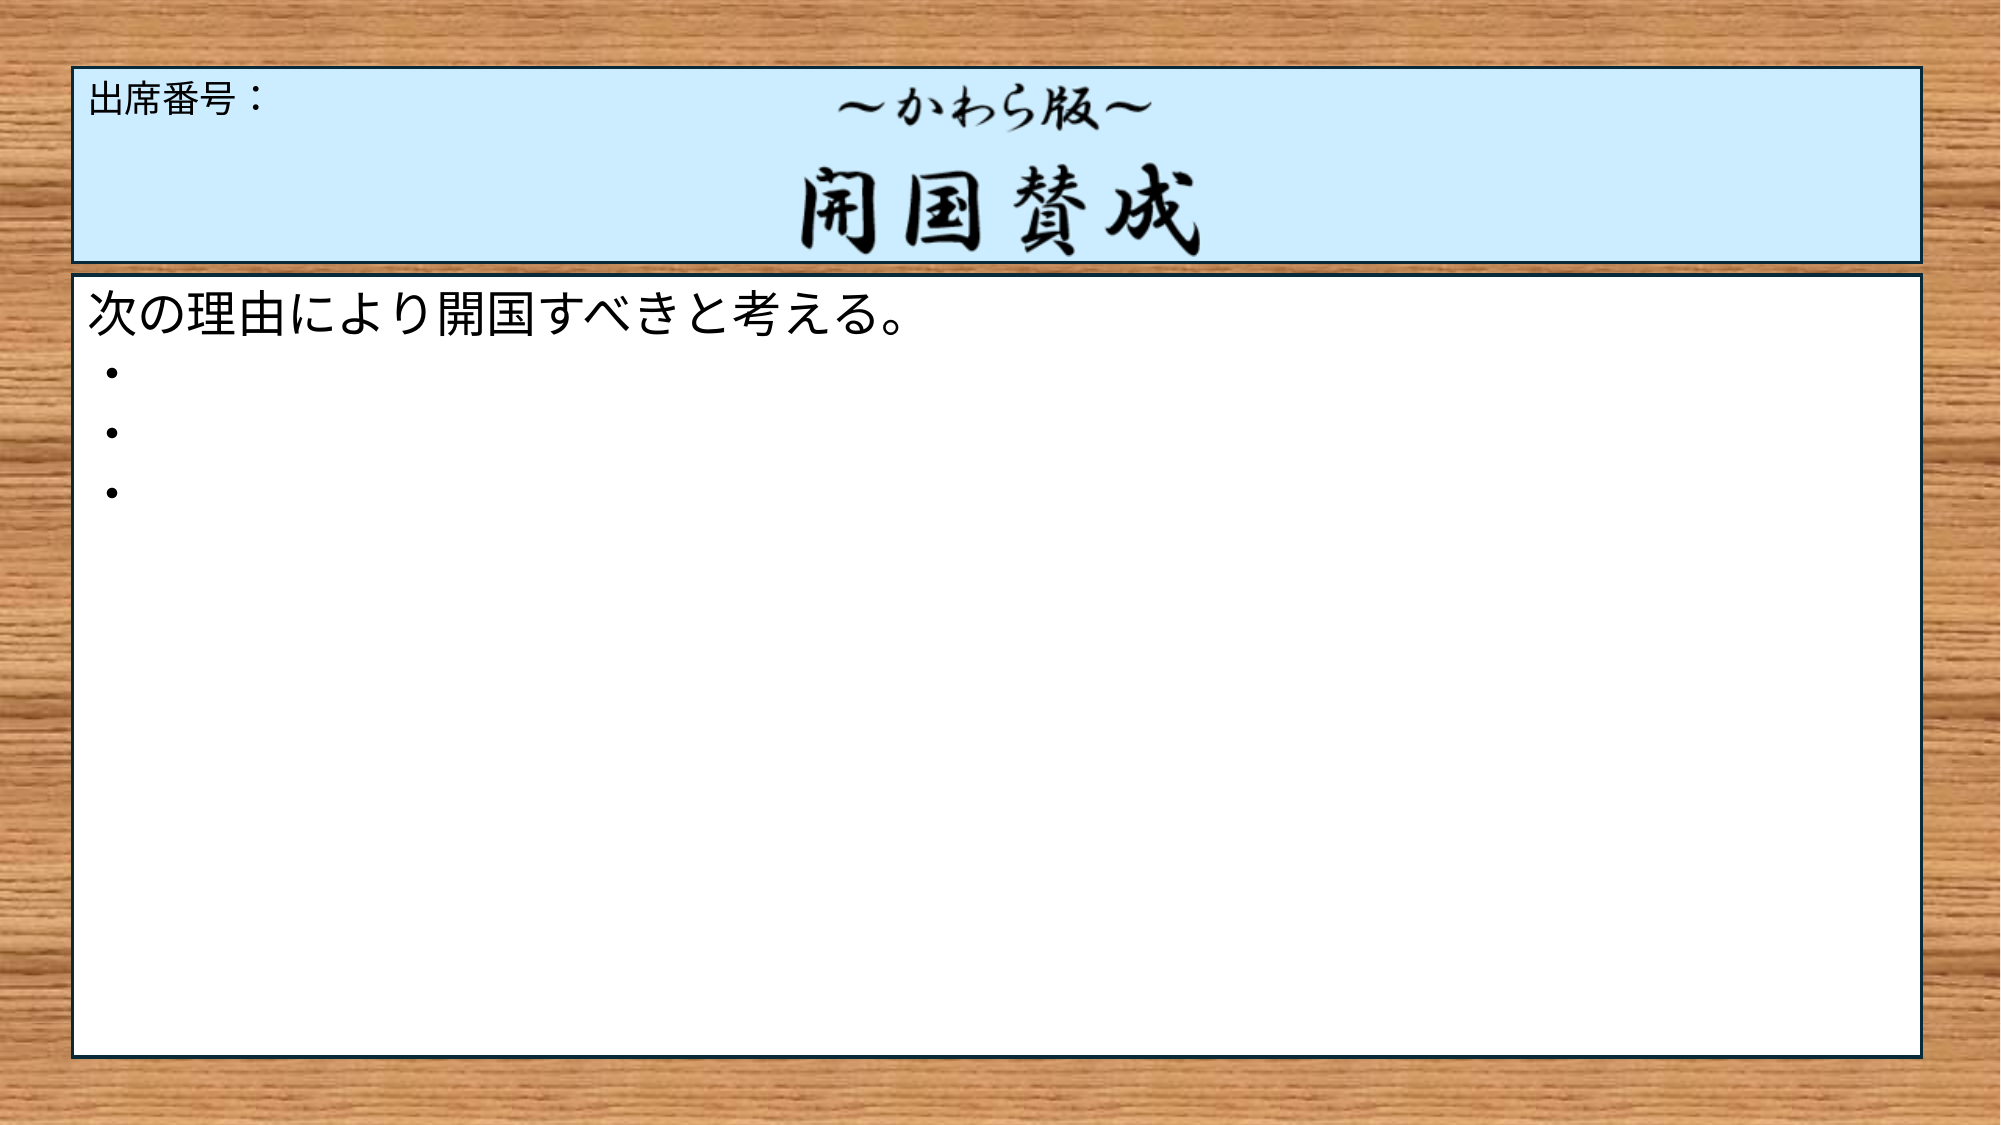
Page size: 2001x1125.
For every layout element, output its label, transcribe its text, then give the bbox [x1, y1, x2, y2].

picture [0, 0, 2001, 1125]
text_box 次の理由により開国すべきと考える。 ・ ・ ・ [71, 273, 1923, 1059]
text_box 出席番号： [71, 66, 1923, 264]
